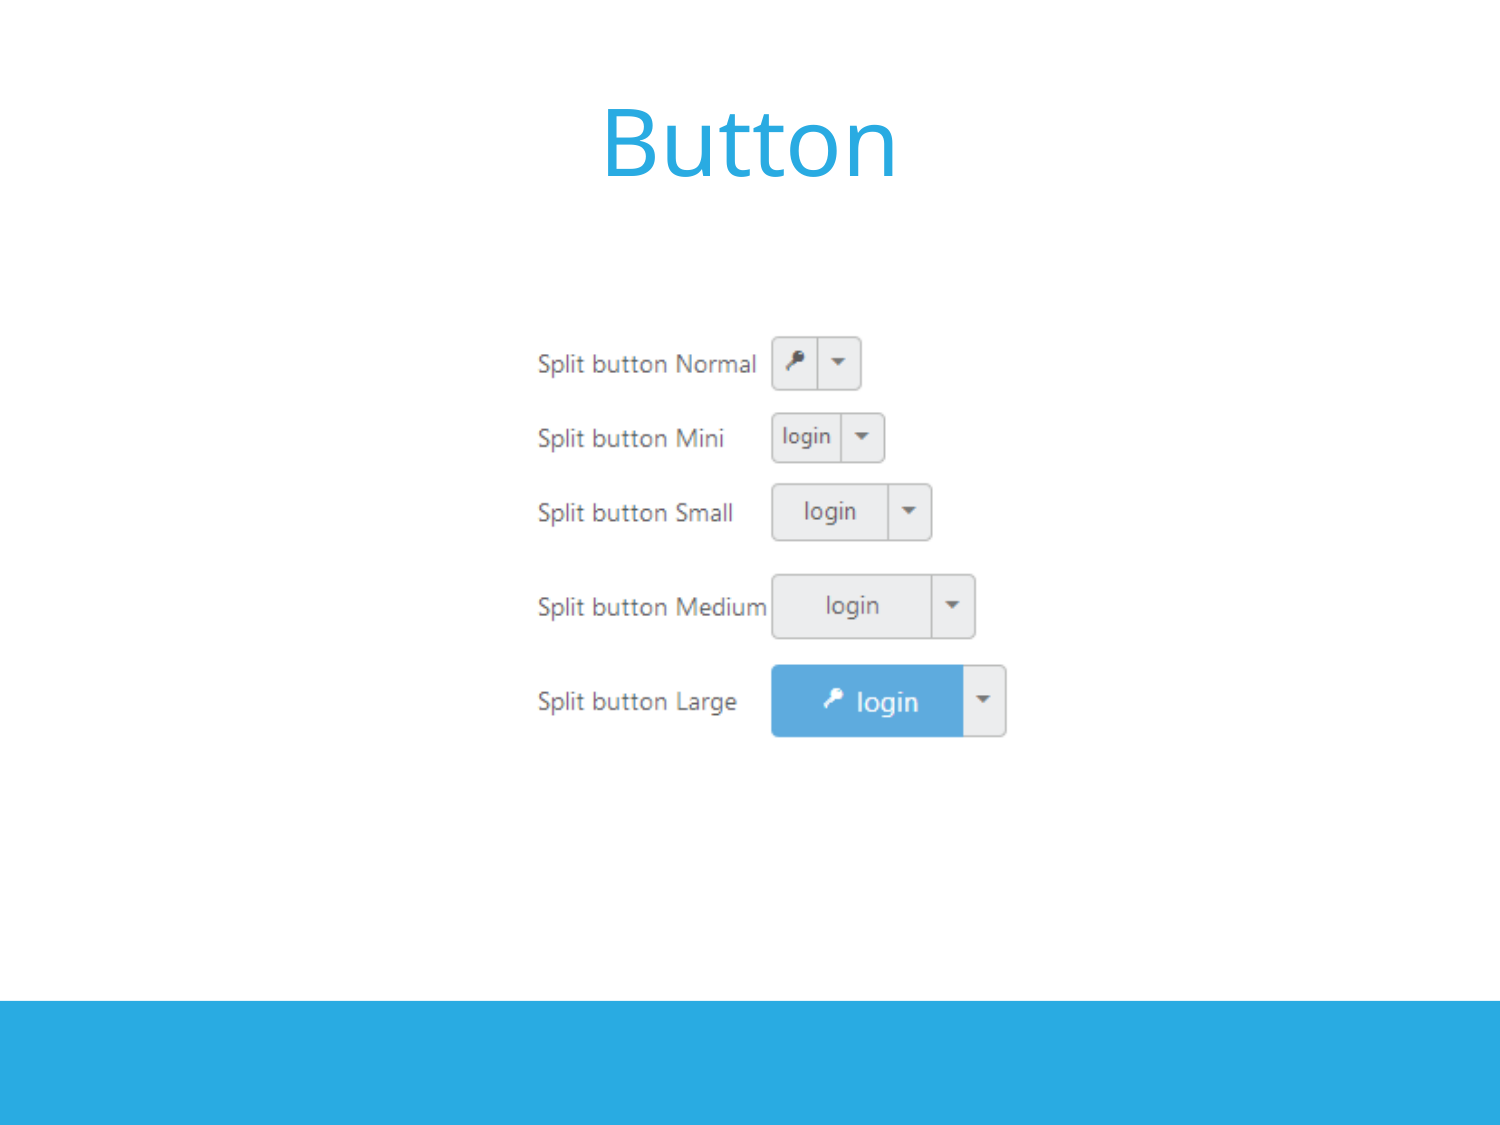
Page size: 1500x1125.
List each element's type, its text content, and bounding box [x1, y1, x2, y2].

picture [499, 324, 1047, 773]
title Button [75, 45, 1425, 233]
text_box [0, 999, 1500, 1125]
